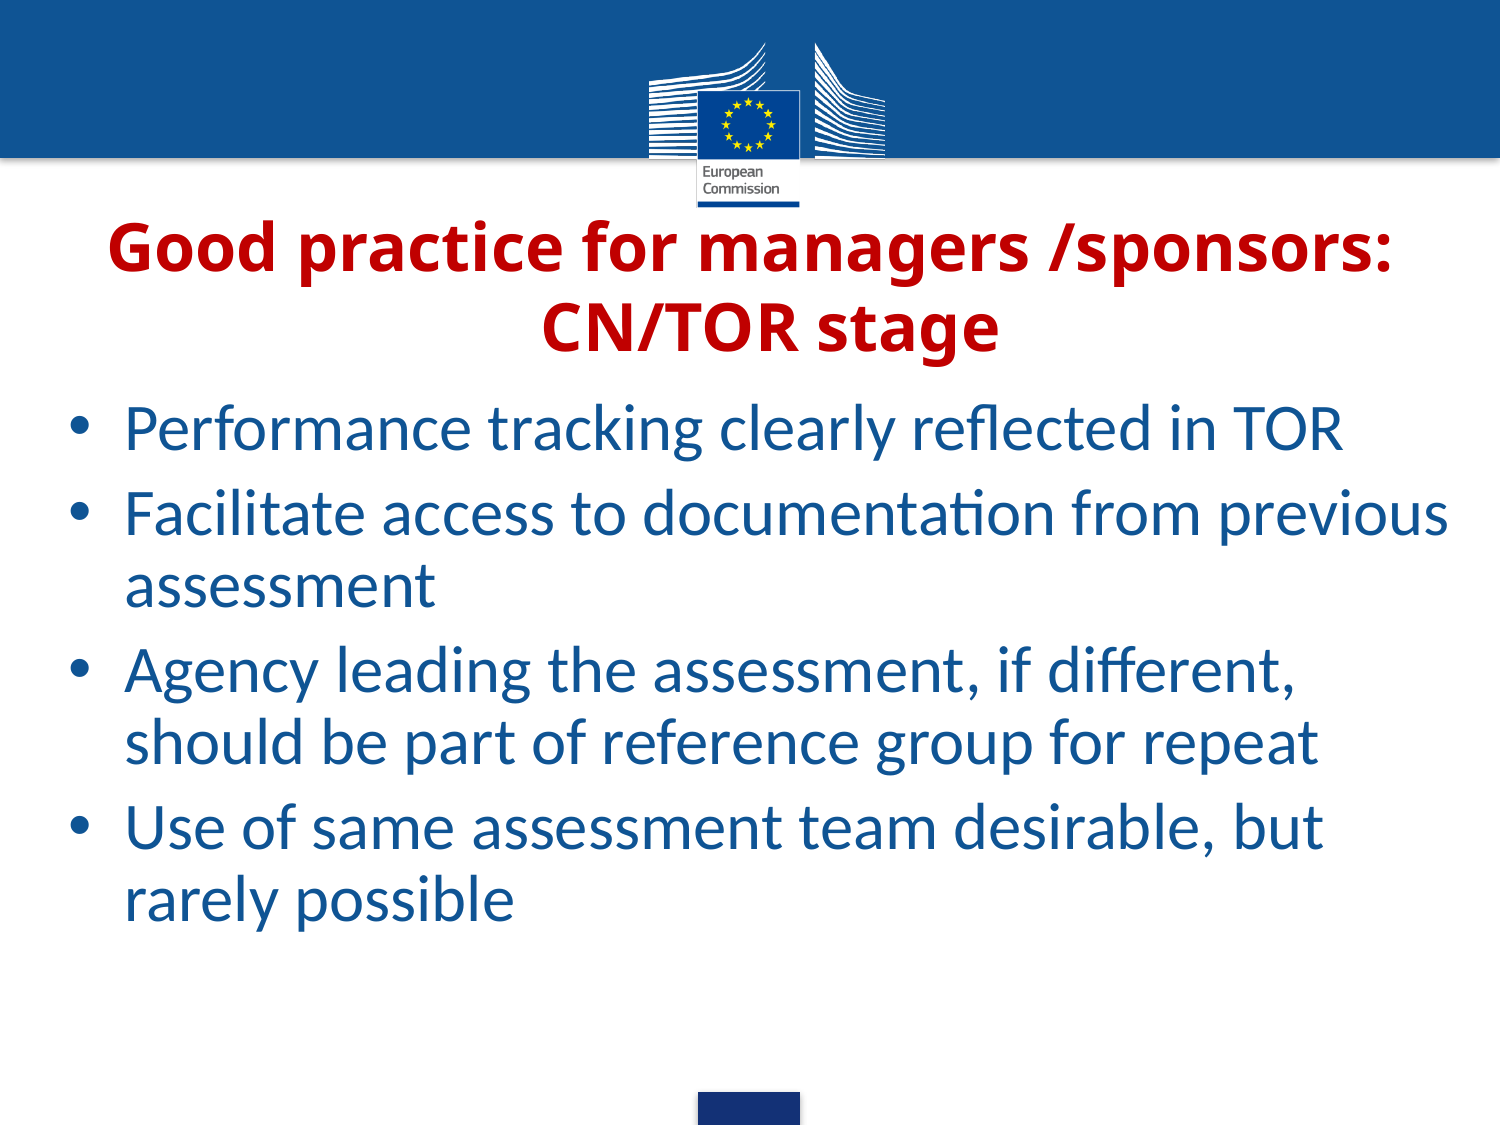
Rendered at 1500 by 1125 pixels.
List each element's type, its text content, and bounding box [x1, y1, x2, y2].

title Good practice for managers /sponsors: CN/TOR stage [0, 184, 1500, 386]
list Performance tracking clearly reflected in TOR Facilitate access to documentation from previous assessment Agency leading the assessment, if different, should be part of reference group for repeat Use of same assessment team desirable, but rarely possible [53, 385, 1500, 1047]
picture [649, 42, 885, 184]
